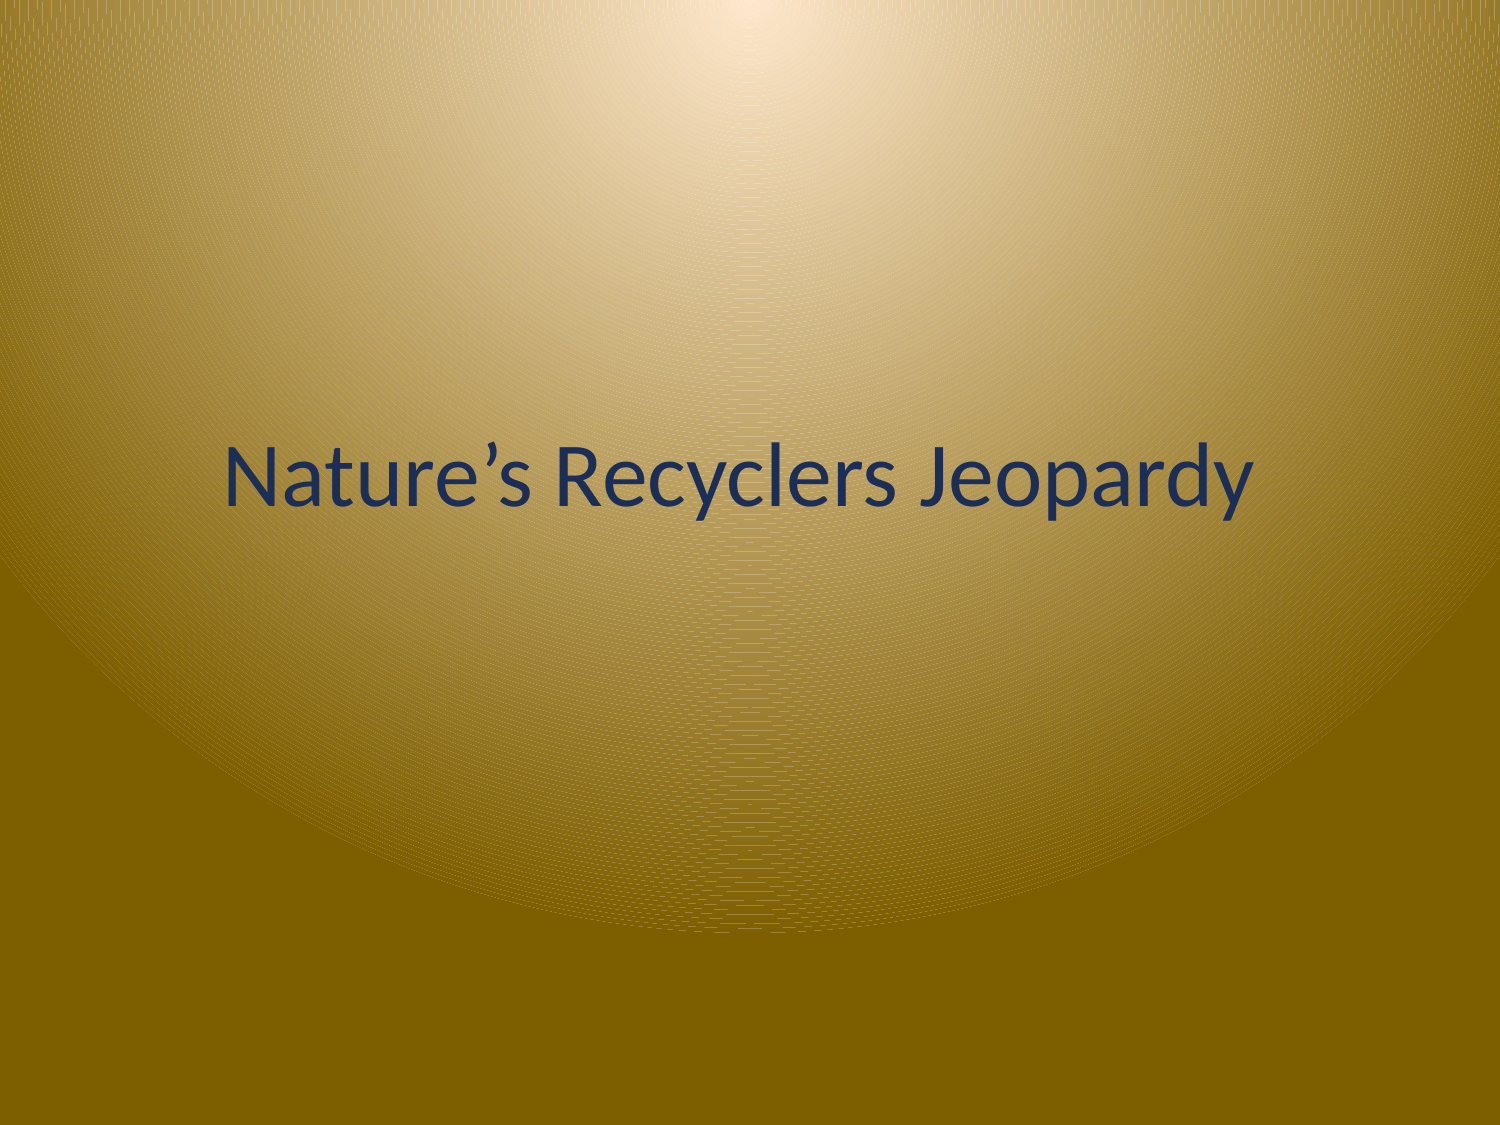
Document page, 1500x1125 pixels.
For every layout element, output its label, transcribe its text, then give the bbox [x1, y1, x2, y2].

title Nature’s Recyclers Jeopardy [112, 349, 1388, 591]
